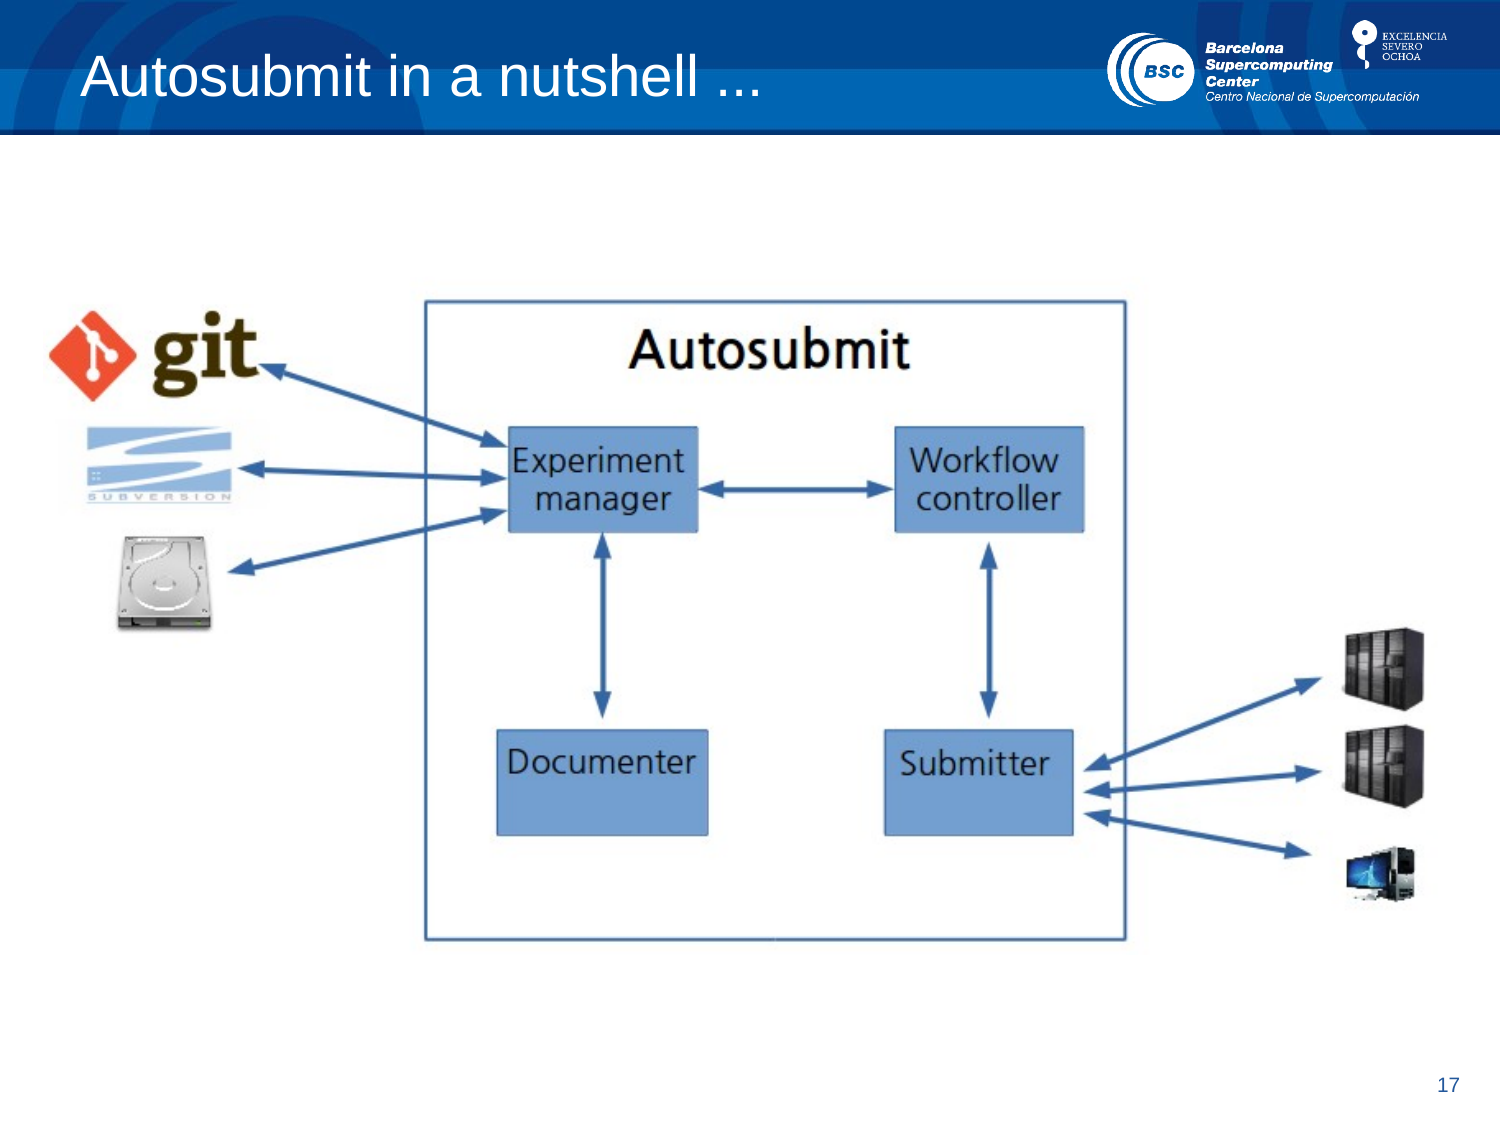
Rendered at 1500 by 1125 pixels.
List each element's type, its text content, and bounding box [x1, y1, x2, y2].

picture [42, 252, 1472, 955]
title Autosubmit in a nutshell ... [65, 23, 1081, 135]
picture [0, 0, 1500, 135]
